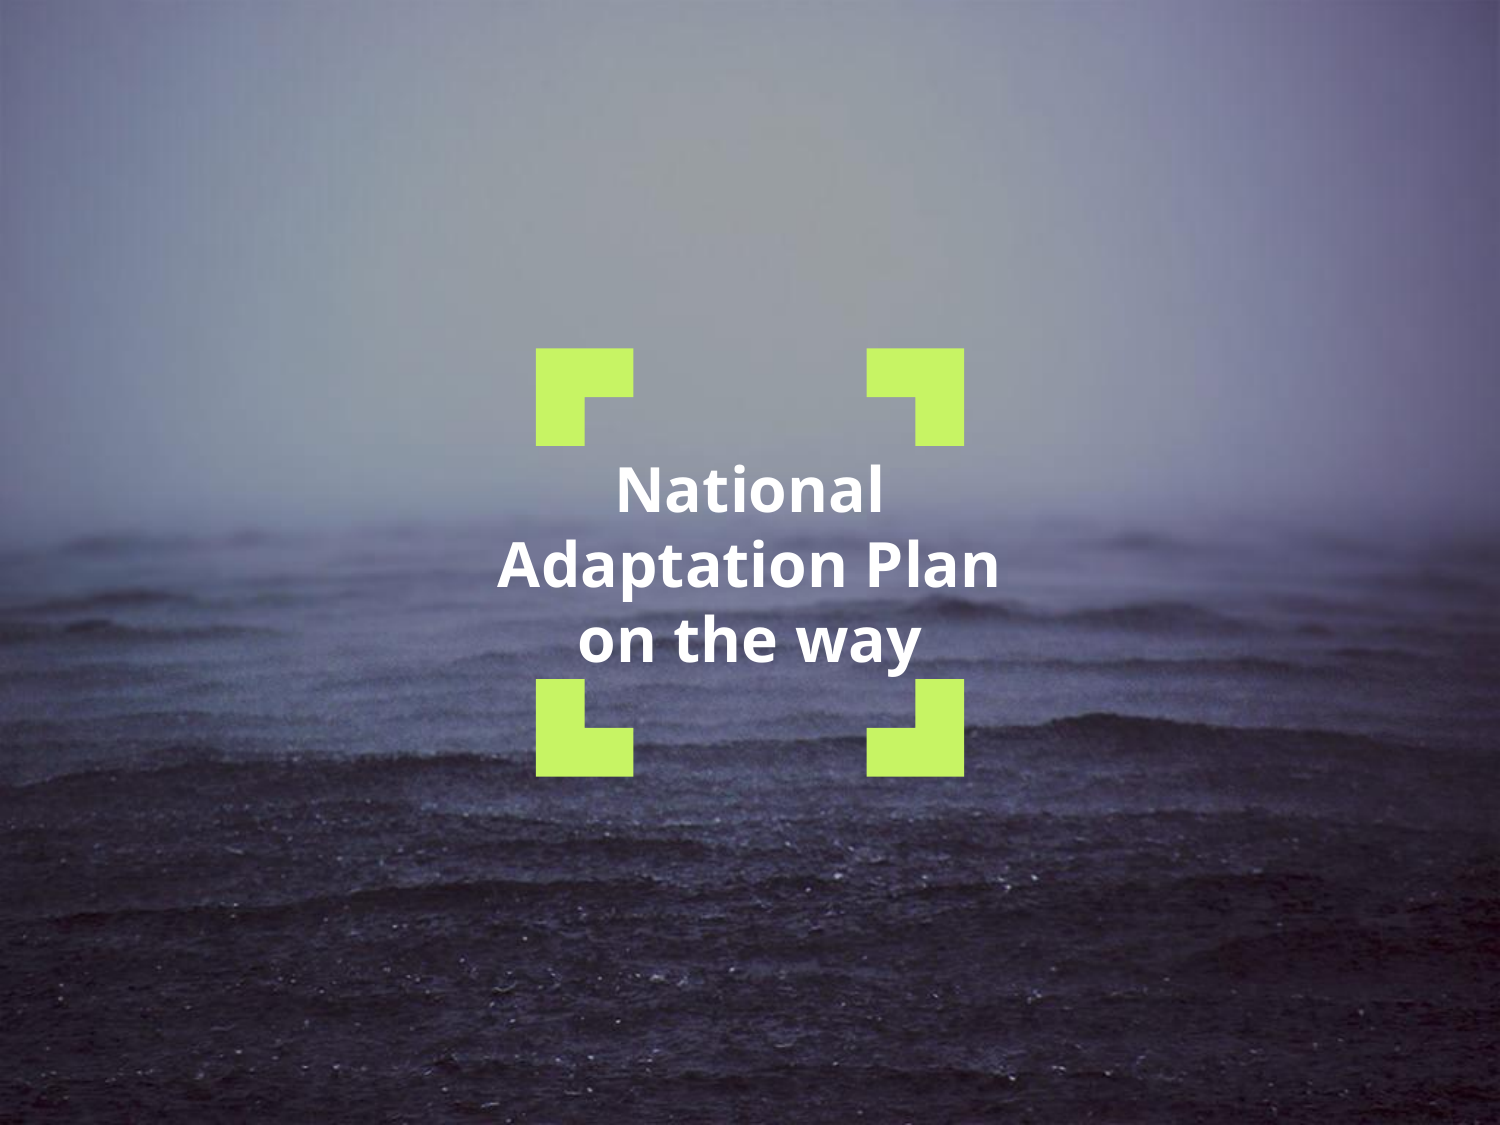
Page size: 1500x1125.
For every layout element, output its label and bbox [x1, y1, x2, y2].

picture [0, 0, 1500, 1125]
text_box [535, 348, 965, 777]
